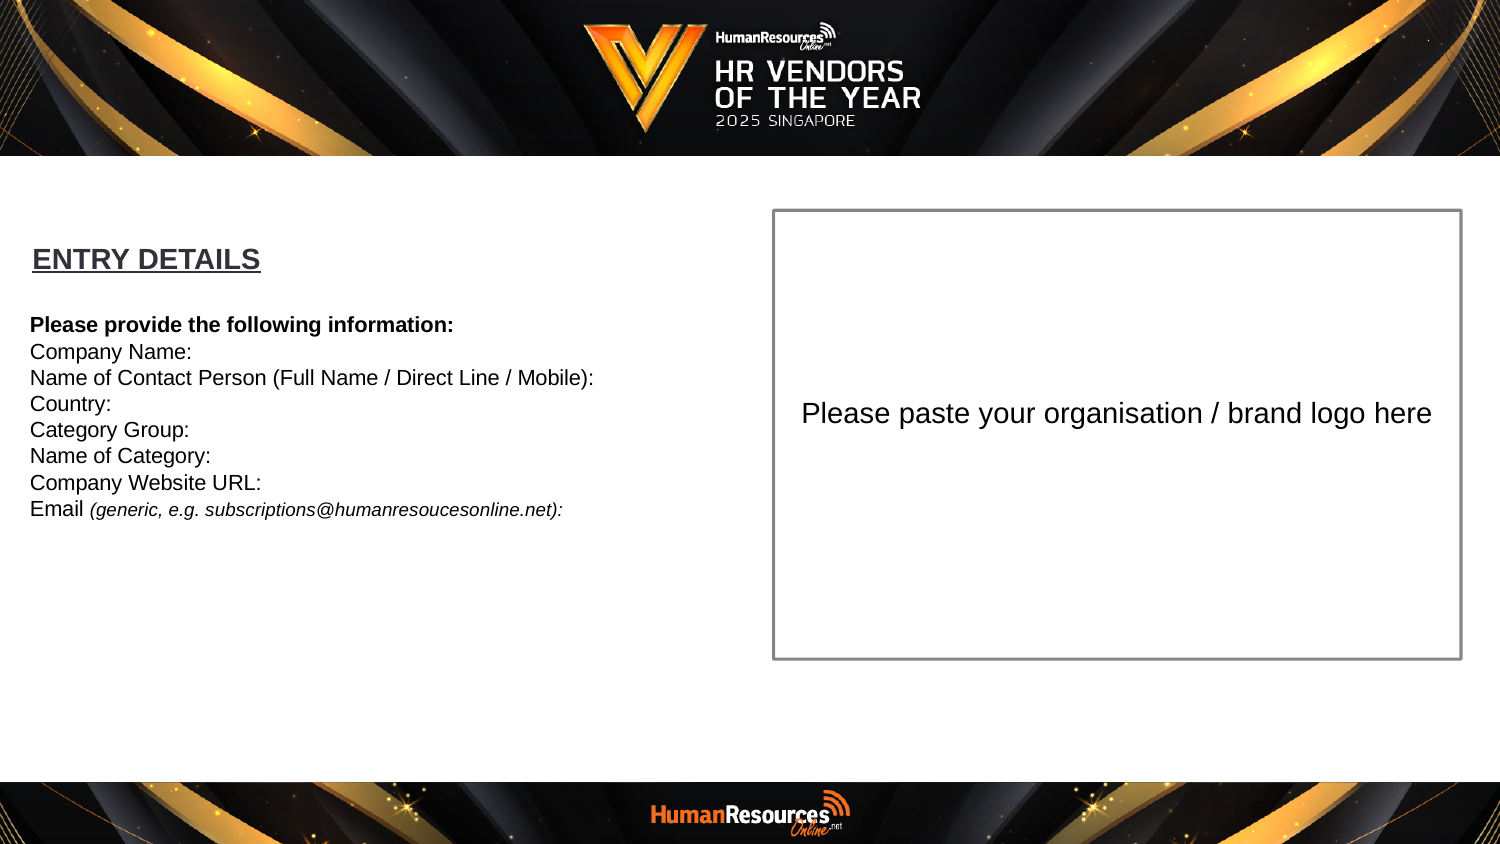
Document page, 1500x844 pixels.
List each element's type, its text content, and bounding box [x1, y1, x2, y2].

text_box Please provide the following information: Company Name: Name of Contact Person (Full Name / Direct Line / Mobile): Country: Category Group: Name of Category: Company Website URL: Email (generic, e.g. subscriptions@humanresoucesonline.net): [15, 303, 736, 529]
text_box ENTRY DETAILS [17, 232, 773, 283]
text_box Please paste your organisation / brand logo here [773, 210, 1462, 660]
picture [0, 0, 1500, 844]
